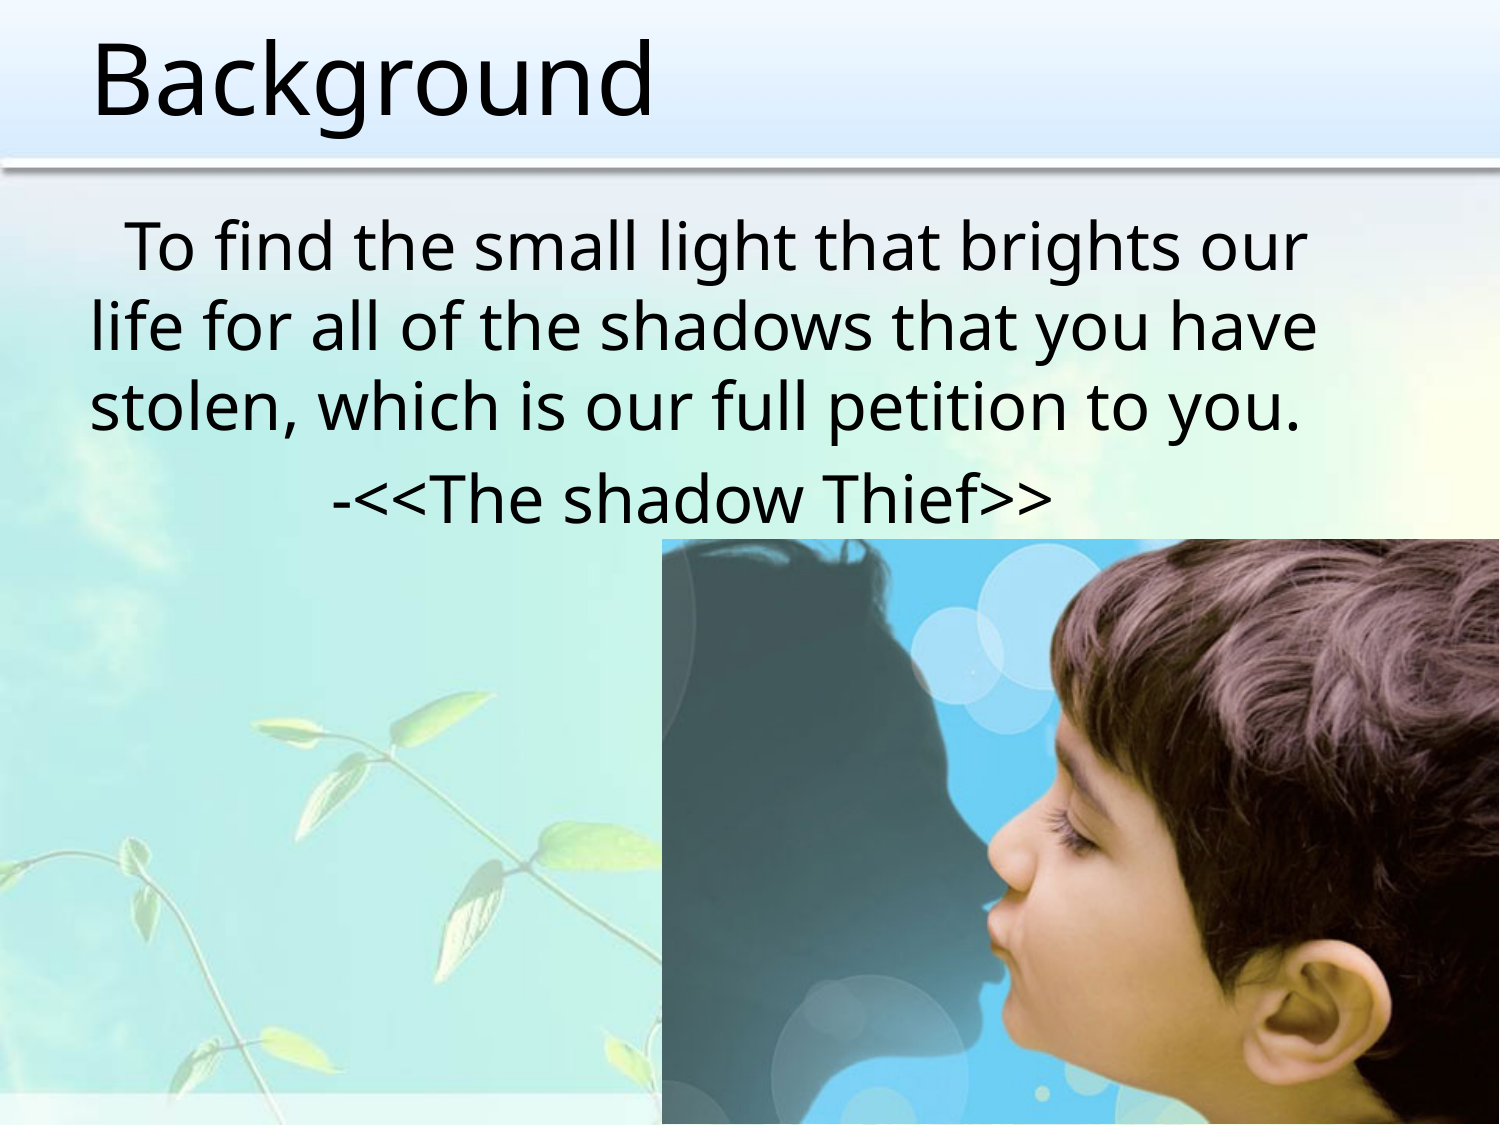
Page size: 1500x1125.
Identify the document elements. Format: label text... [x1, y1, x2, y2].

picture [0, 0, 1500, 1125]
list To find the small light that brights our life for all of the shadows that you have stolen, which is our full petition to you. -<<The shadow Thief>> [74, 196, 1426, 1006]
title Background [74, 2, 1426, 150]
